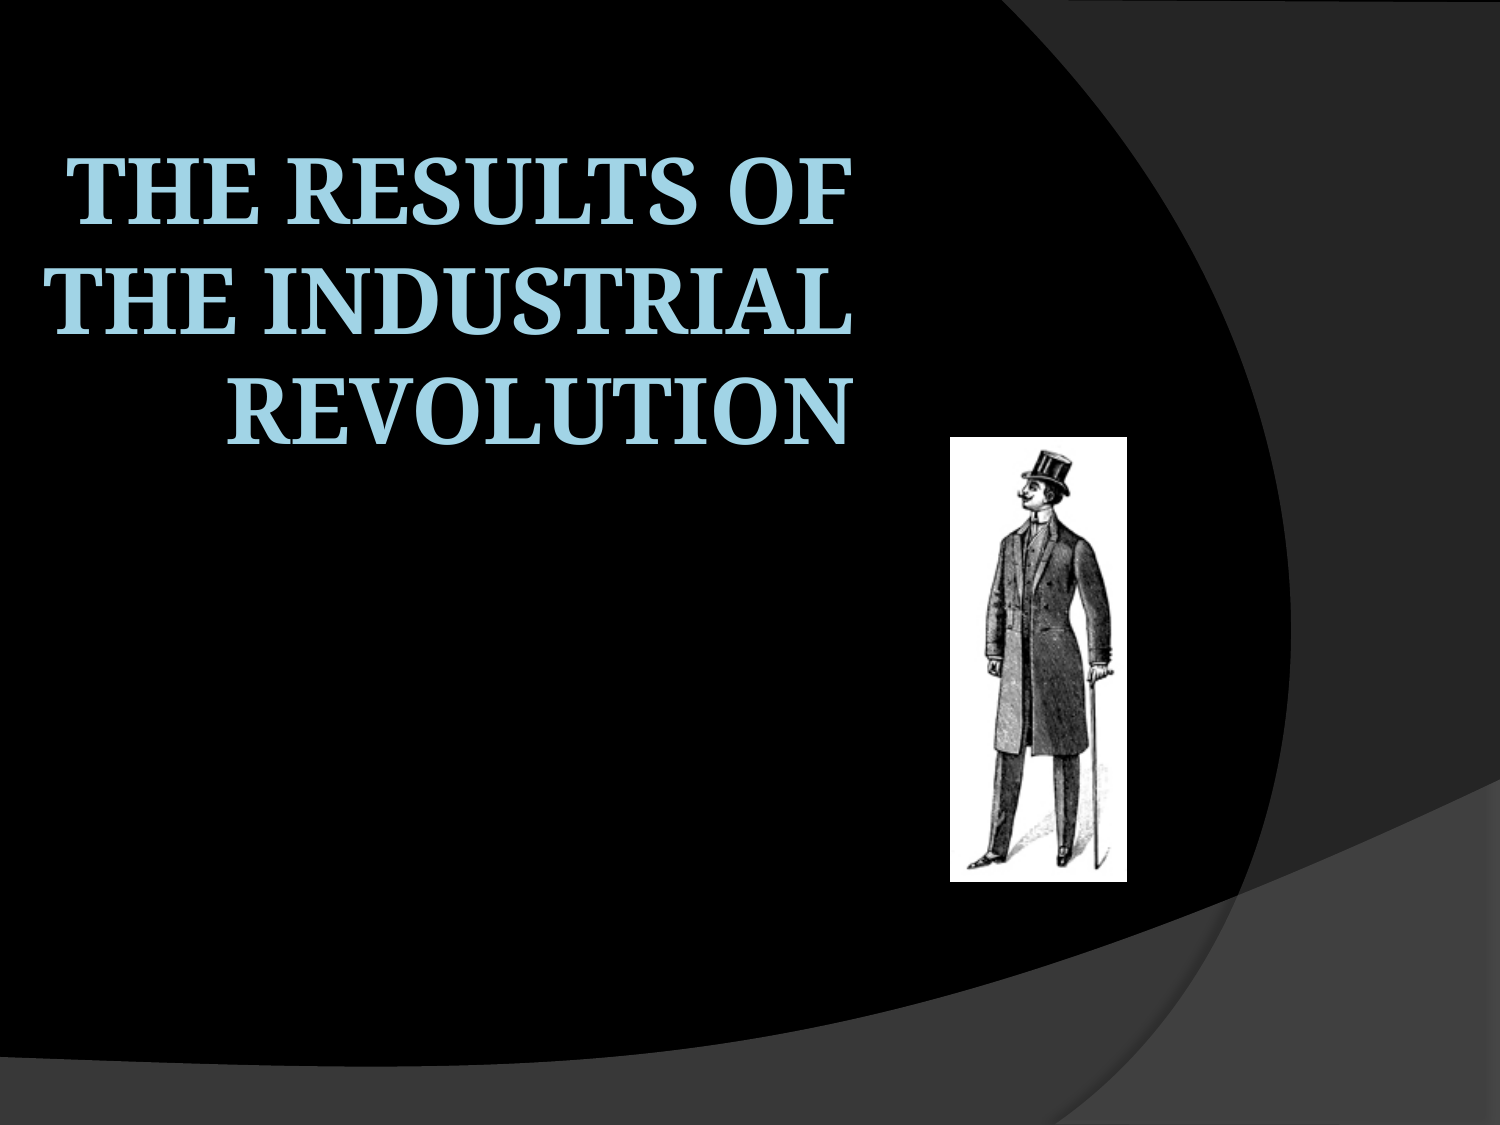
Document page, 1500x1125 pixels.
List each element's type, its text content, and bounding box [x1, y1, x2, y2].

picture [949, 437, 1127, 882]
title The Results of the Industrial Revolution [24, 125, 863, 503]
